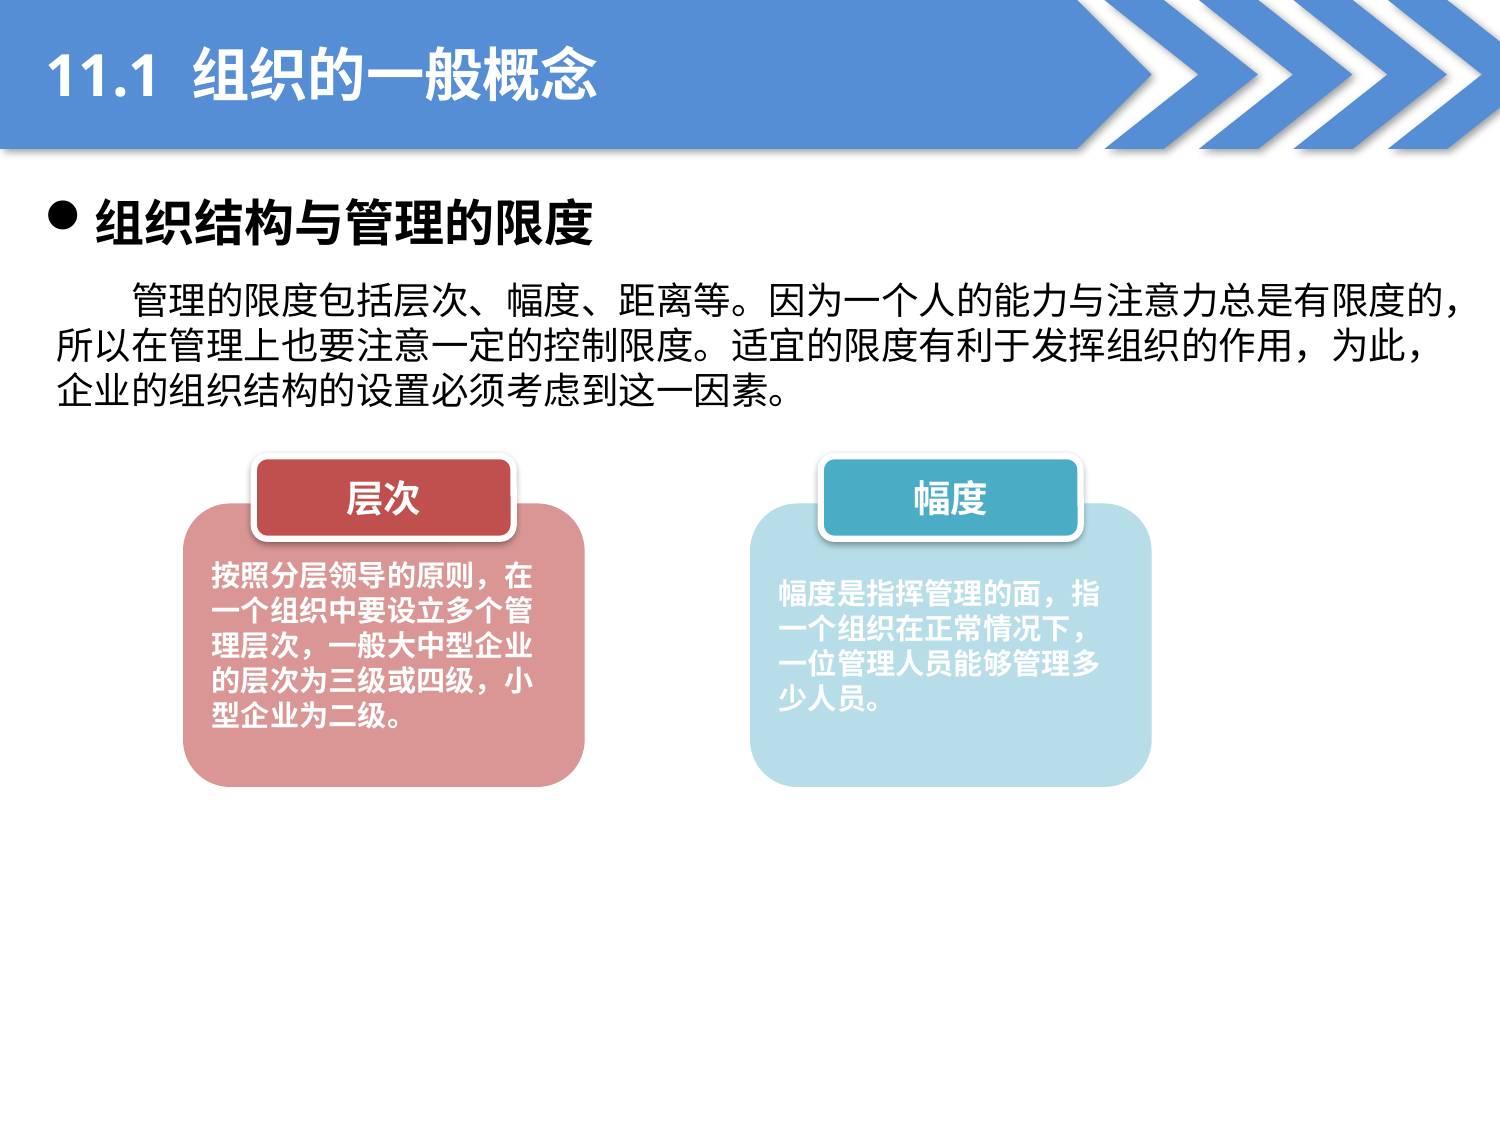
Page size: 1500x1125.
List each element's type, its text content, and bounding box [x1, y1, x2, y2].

text_box 管理的限度包括层次、幅度、距离等。因为一个人的能力与注意力总是有限度的，所以在管理上也要注意一定的控制限度。适宜的限度有利于发挥组织的作用，为此，企业的组织结构的设置必须考虑到这一因素。 [41, 269, 1459, 420]
text_box 11.1 组织的一般概念 [30, 30, 614, 116]
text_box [182, 455, 1152, 788]
text_box 组织结构与管理的限度 [29, 184, 680, 260]
